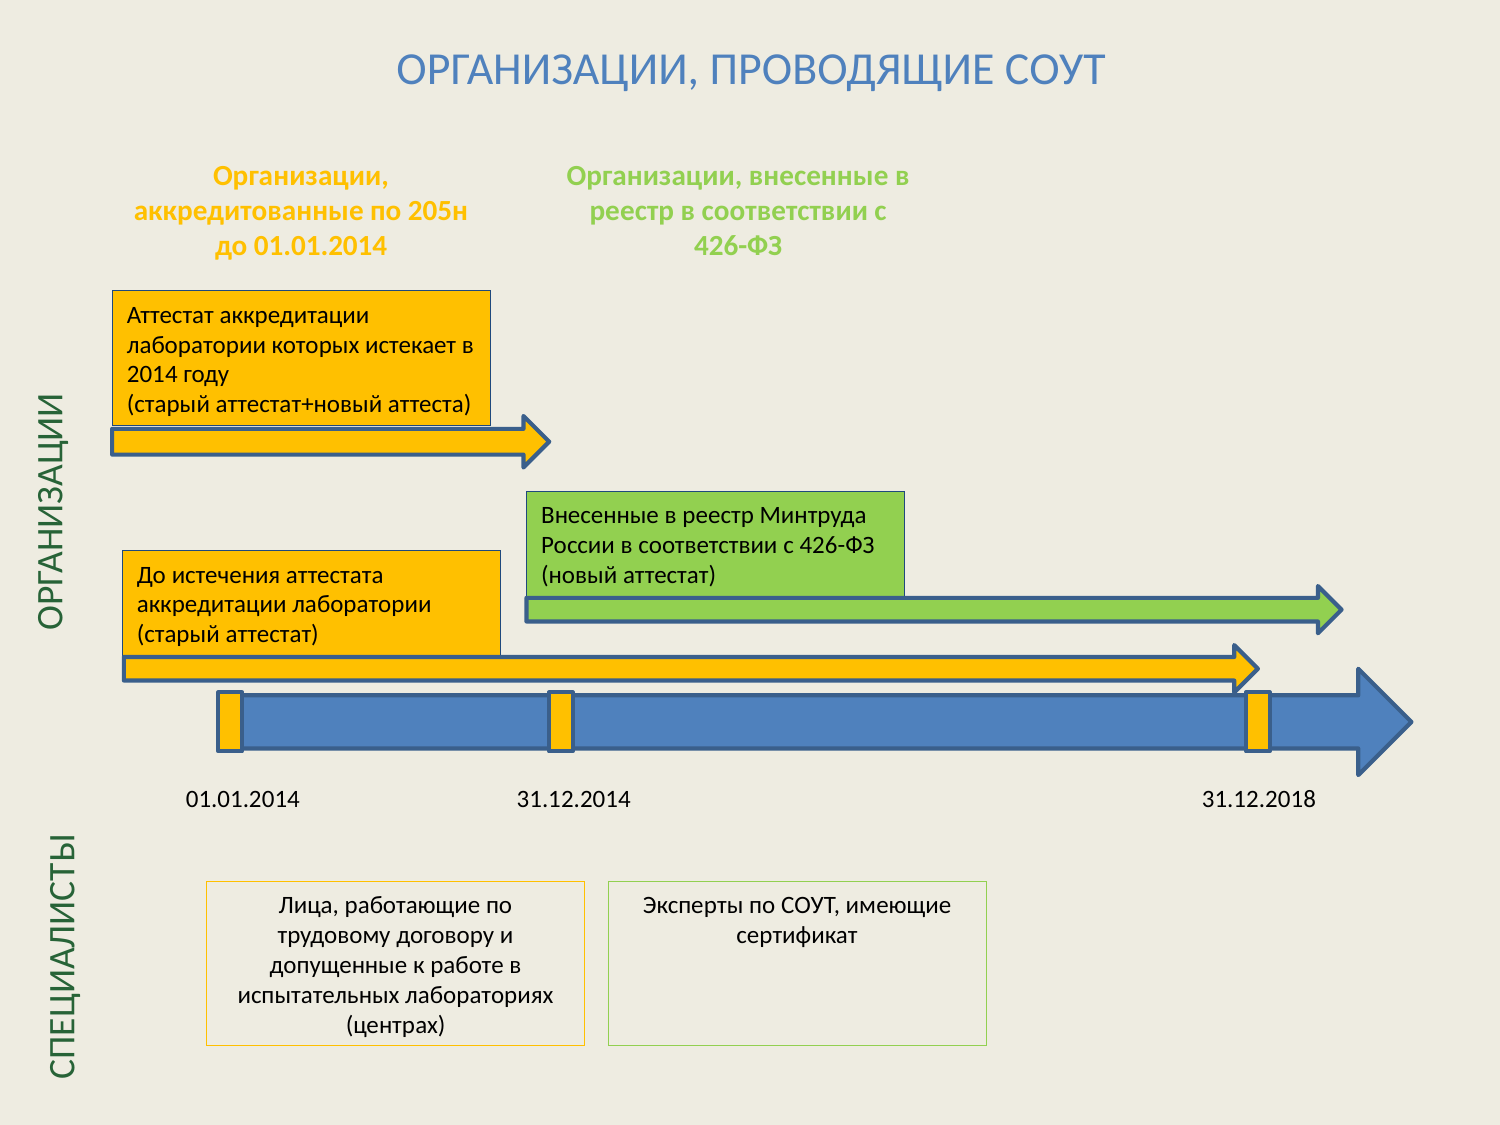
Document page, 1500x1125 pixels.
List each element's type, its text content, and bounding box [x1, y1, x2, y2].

text_box [121, 643, 1260, 695]
text_box Организации, аккредитованные по 205н до 01.01.2014 [100, 148, 502, 269]
text_box [524, 584, 1344, 636]
text_box [1272, 666, 1414, 777]
text_box [216, 690, 244, 753]
text_box Лица, работающие по трудовому договору и допущенные к работе в испытательных лабораториях (центрах) [206, 881, 585, 1046]
text_box СПЕЦИАЛИСТЫ [29, 810, 106, 1094]
text_box Эксперты по СОУТ, имеющие сертификат [608, 881, 987, 1046]
text_box Организации, внесенные в реестр в соответствии с 426-ФЗ [537, 148, 939, 269]
title ОРГАНИЗАЦИИ, ПРОВОДЯЩИЕ СОУТ [76, 30, 1427, 102]
text_box Внесенные в реестр Минтруда России в соответствии с 426-ФЗ (новый аттестат) [526, 491, 905, 595]
text_box ОРГАНИЗАЦИИ [17, 361, 94, 646]
text_box [575, 693, 1244, 751]
text_box Аттестат аккредитации лаборатории которых истекает в 2014 году (старый аттестат+новый аттеста) [112, 290, 491, 426]
text_box [547, 690, 575, 753]
text_box 01.01.2014 [171, 775, 325, 820]
text_box [110, 414, 552, 470]
text_box 31.12.2014 [501, 775, 656, 820]
text_box 31.12.2018 [1187, 775, 1341, 820]
text_box До истечения аттестата аккредитации лаборатории (старый аттестат) [122, 550, 501, 655]
text_box [1244, 690, 1272, 753]
text_box [244, 693, 547, 751]
